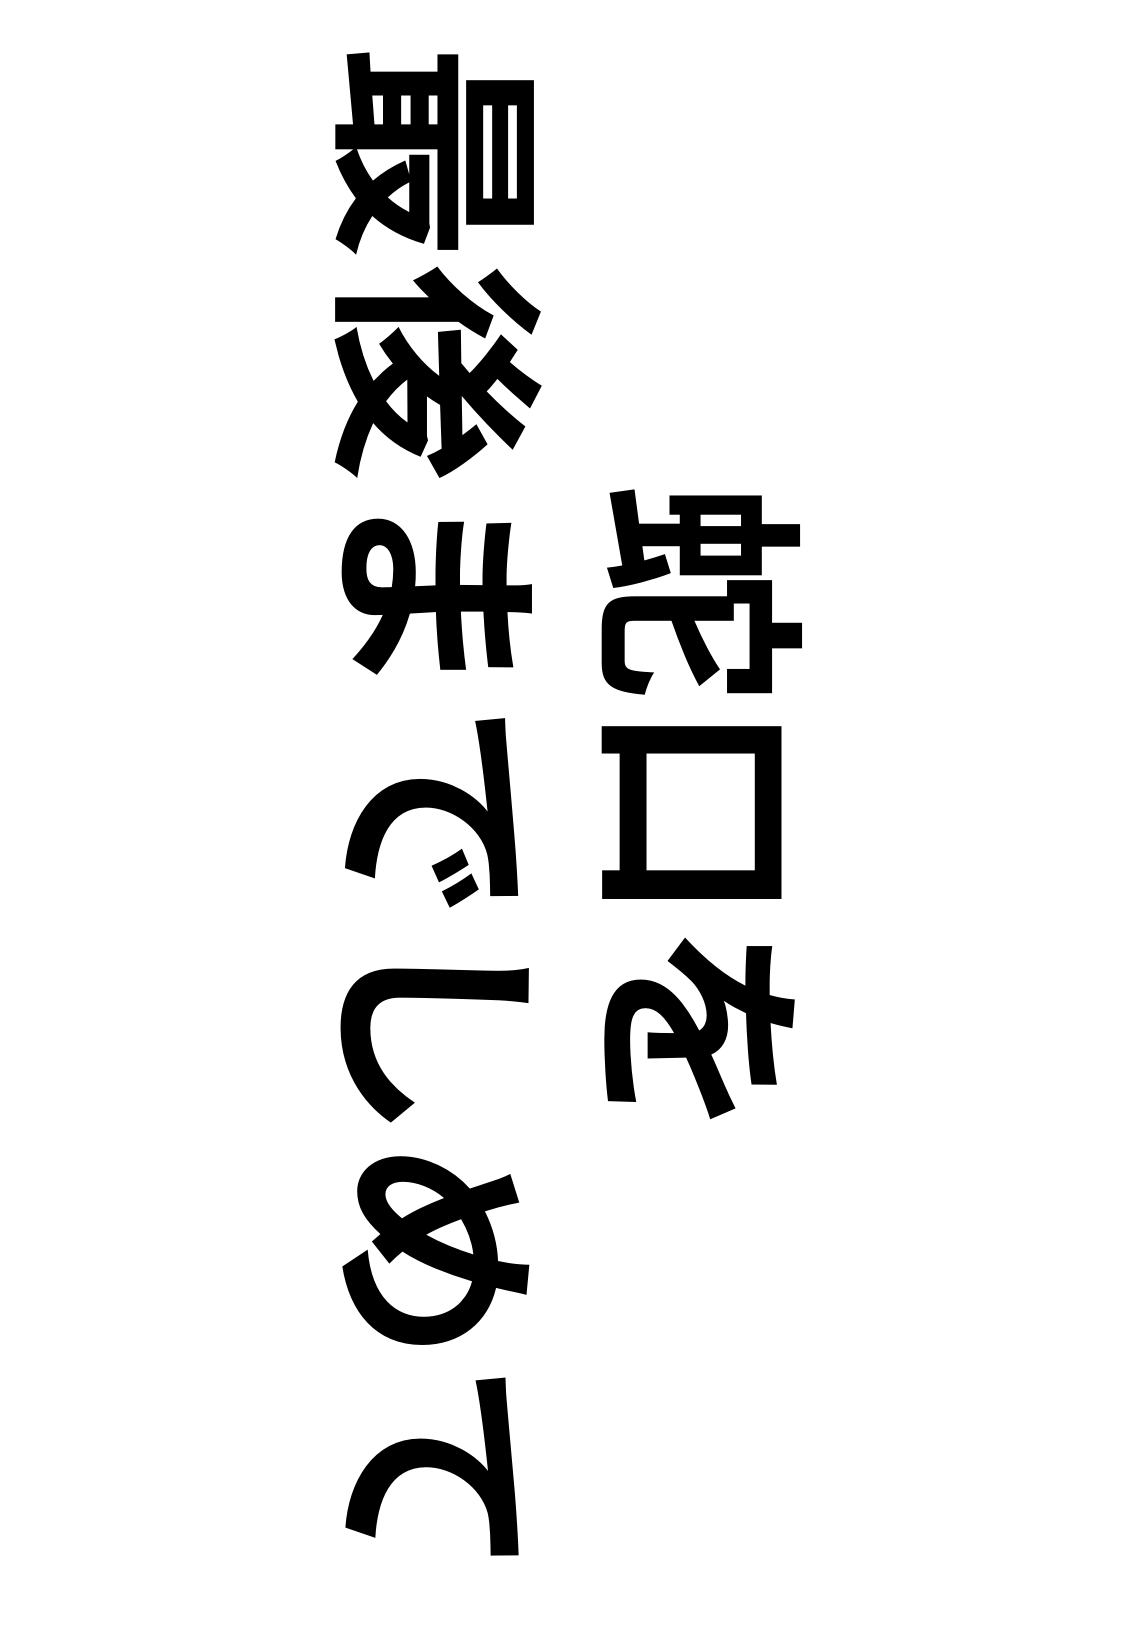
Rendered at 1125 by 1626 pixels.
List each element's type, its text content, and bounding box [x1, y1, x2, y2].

text_box 蛇口を 最後までしめて [304, 0, 865, 1625]
